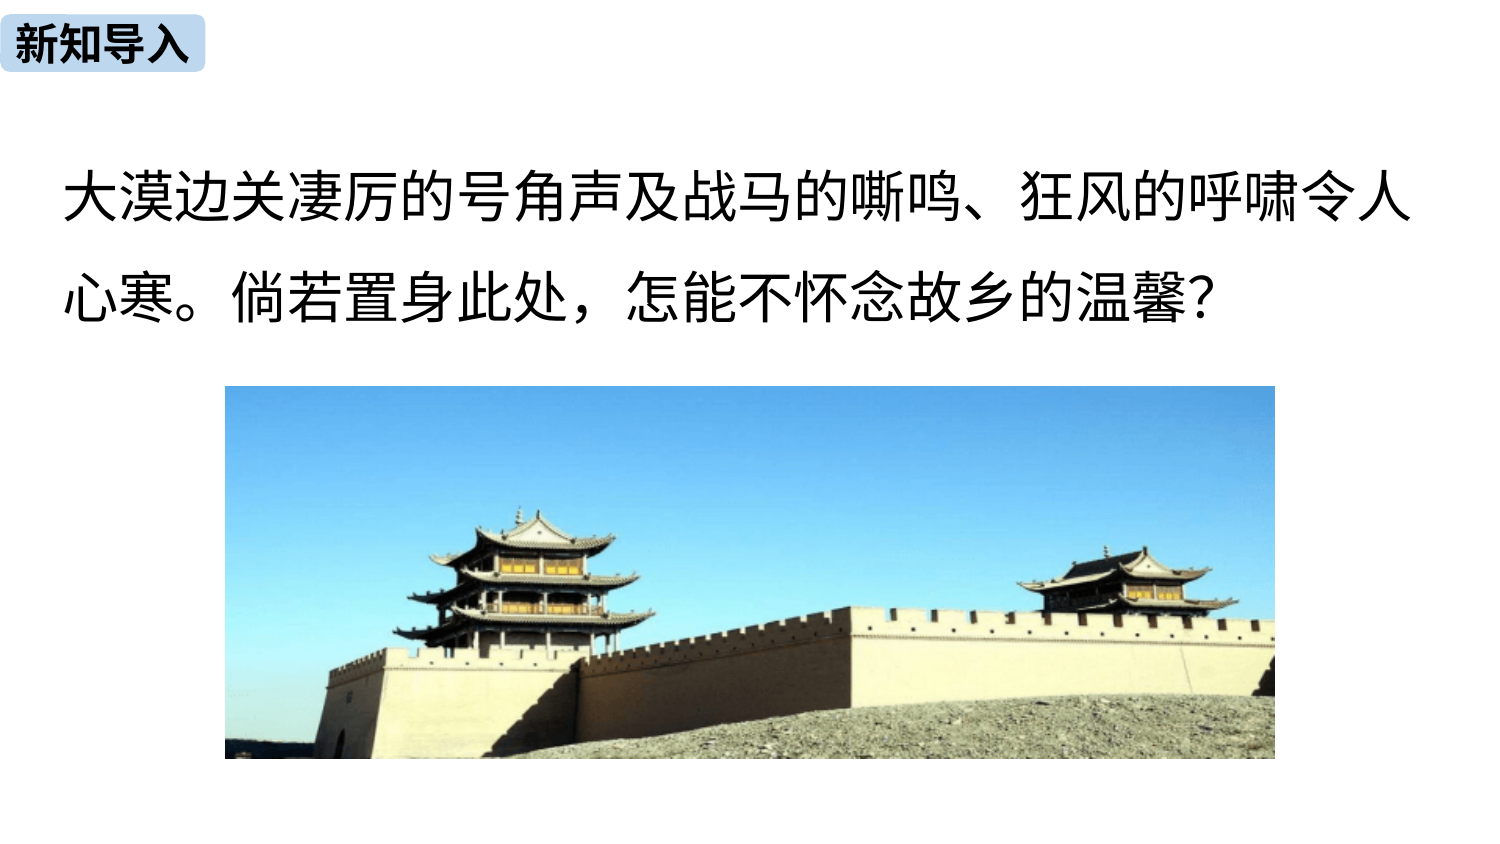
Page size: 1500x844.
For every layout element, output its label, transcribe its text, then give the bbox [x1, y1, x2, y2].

text_box 大漠边关凄厉的号角声及战马的嘶鸣、狂风的呼啸令人心寒。倘若置身此处，怎能不怀念故乡的温馨？ [50, 121, 1450, 336]
picture [225, 386, 1275, 759]
text_box 新知导入 [0, 13, 207, 73]
